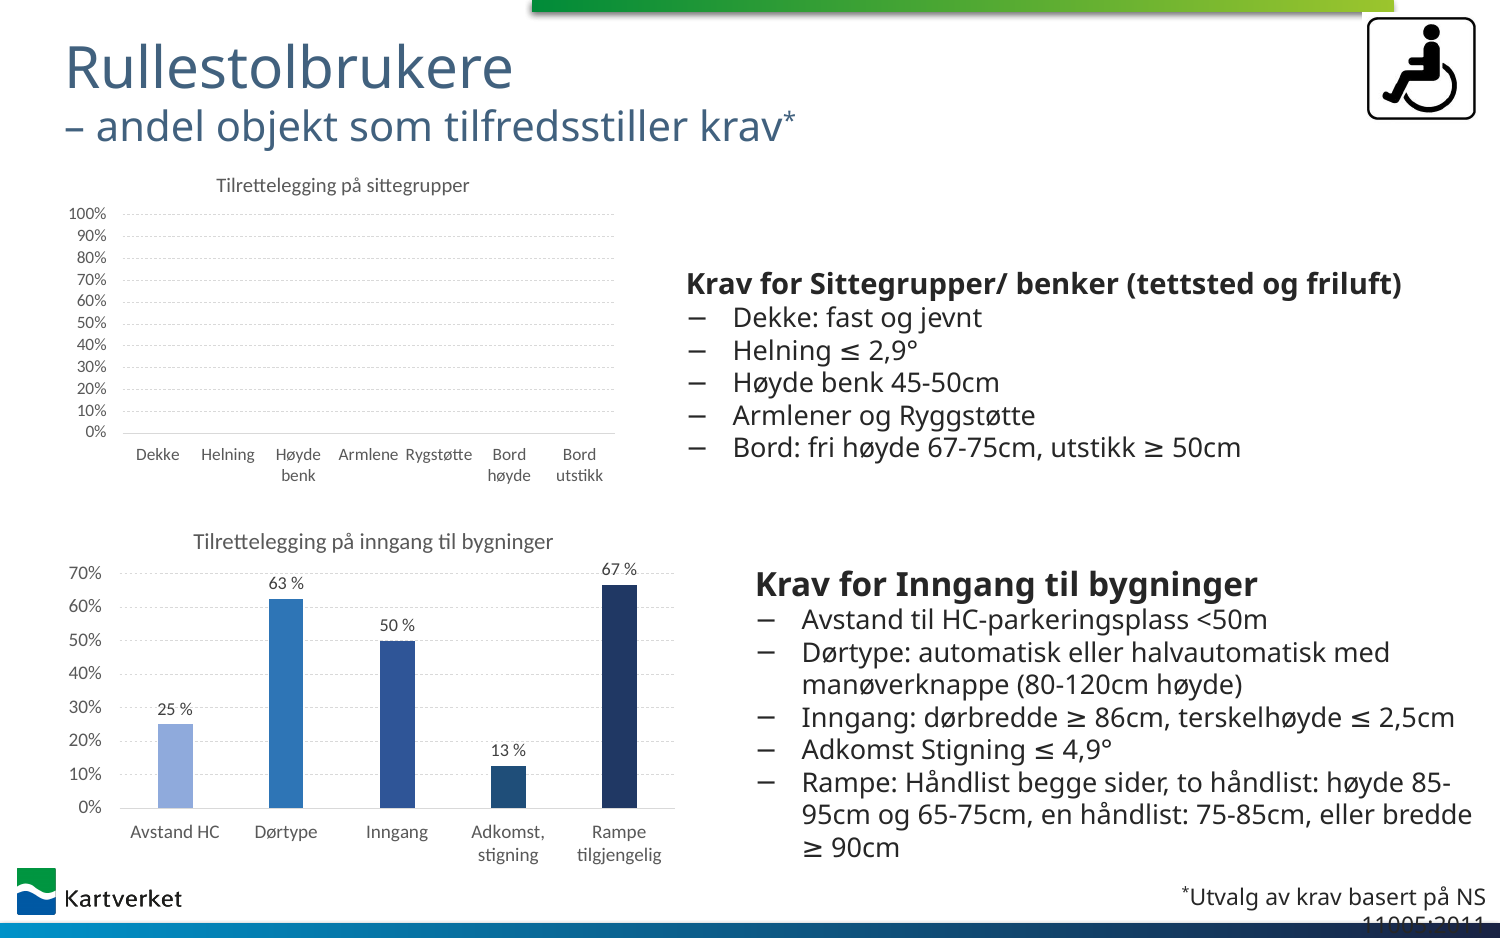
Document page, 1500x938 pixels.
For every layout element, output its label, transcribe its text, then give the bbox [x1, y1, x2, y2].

picture [1362, 12, 1481, 126]
text_box Krav for Inngang til bygninger Avstand til HC-parkeringsplass <50m Dørtype: automatisk eller halvautomatisk med manøverknappe (80-120cm høyde) Inngang: dørbredde ≥ 86cm, terskelhøyde ≤ 2,5cm Adkomst Stigning ≤ 4,9° Rampe: Håndlist begge sider, to håndlist: høyde 85-95cm og 65-75cm, en håndlist: 75-85cm, eller bredde ≥ 90cm [740, 555, 1491, 870]
text_box Krav for Sittegrupper/ benker (tettsted og friluft) Dekke: fast og jevnt Helning ≤ 2,9° Høyde benk 45-50cm Armlener og Ryggstøtte Bord: fri høyde 67-75cm, utstikk ≥ 50cm [670, 258, 1418, 471]
text_box *Utvalg av krav basert på NS 11005:2011 [1068, 873, 1500, 938]
text_box Rullestolbrukere – andel objekt som tilfredsstiller krav* [49, 25, 1431, 158]
picture [62, 166, 625, 492]
picture [62, 520, 686, 874]
